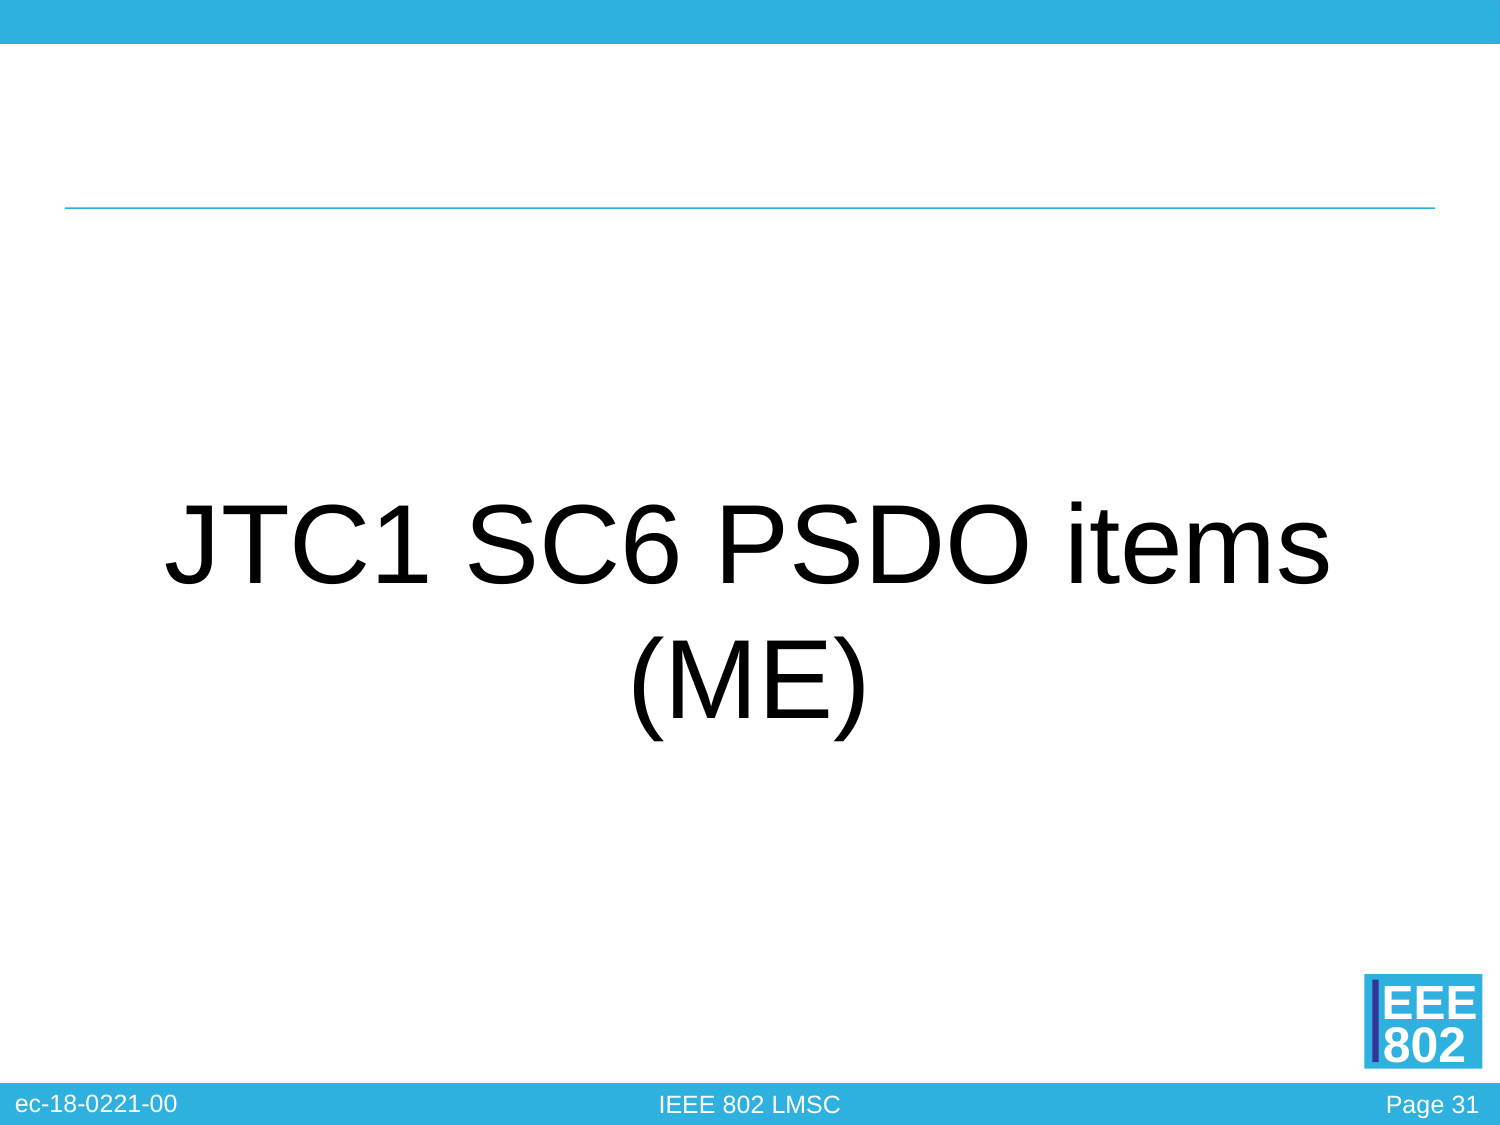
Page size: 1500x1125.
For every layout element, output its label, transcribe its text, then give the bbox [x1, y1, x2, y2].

title JTC1 SC6 PSDO items (ME) [102, 280, 1397, 749]
